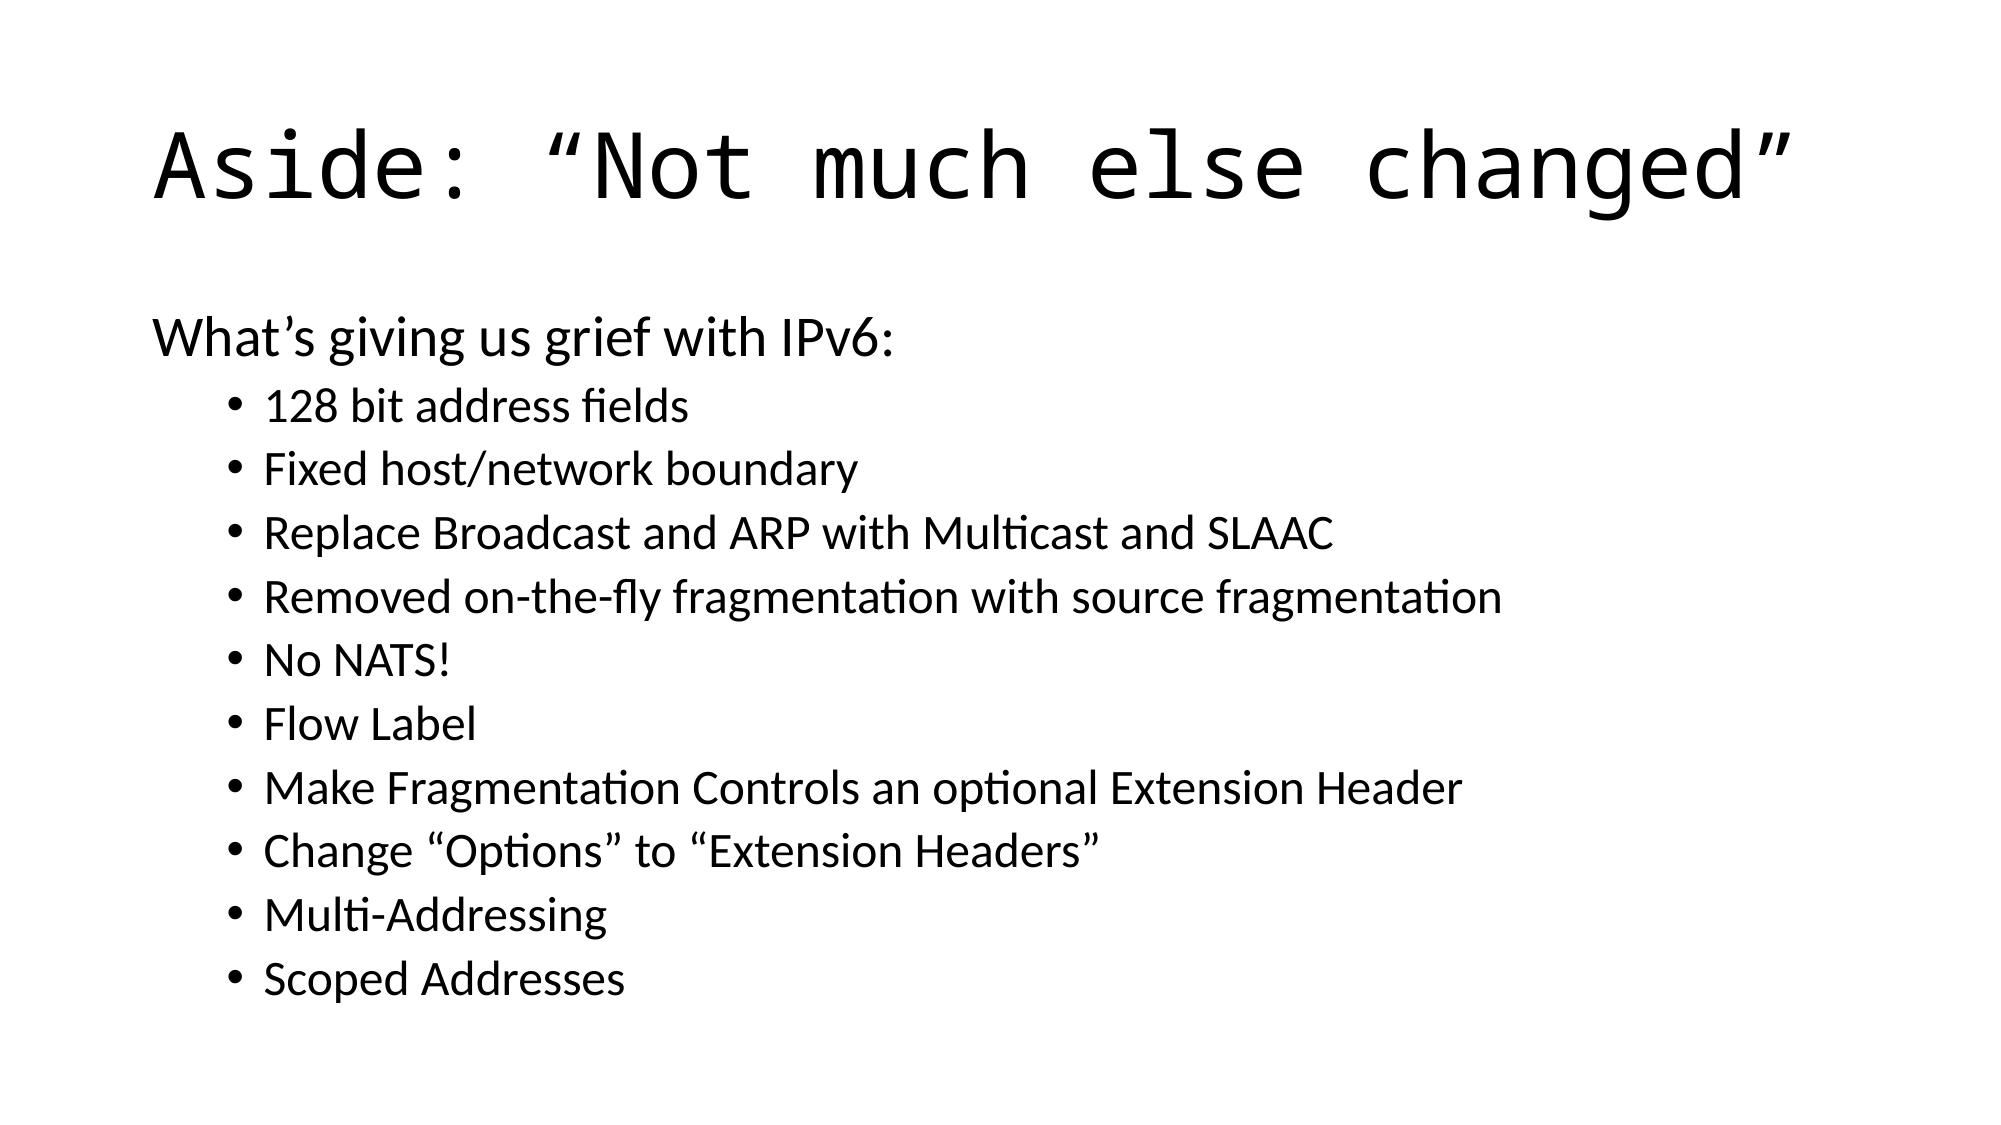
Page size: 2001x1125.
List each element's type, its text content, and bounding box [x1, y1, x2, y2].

title Aside: “Not much else changed” [137, 59, 1863, 278]
list What’s giving us grief with IPv6: 128 bit address fields Fixed host/network boundary Replace Broadcast and ARP with Multicast and SLAAC Removed on-the-fly fragmentation with source fragmentation No NATS! Flow Label Make Fragmentation Controls an optional Extension Header Change “Options” to “Extension Headers” Multi-Addressing Scoped Addresses [137, 299, 1863, 1014]
